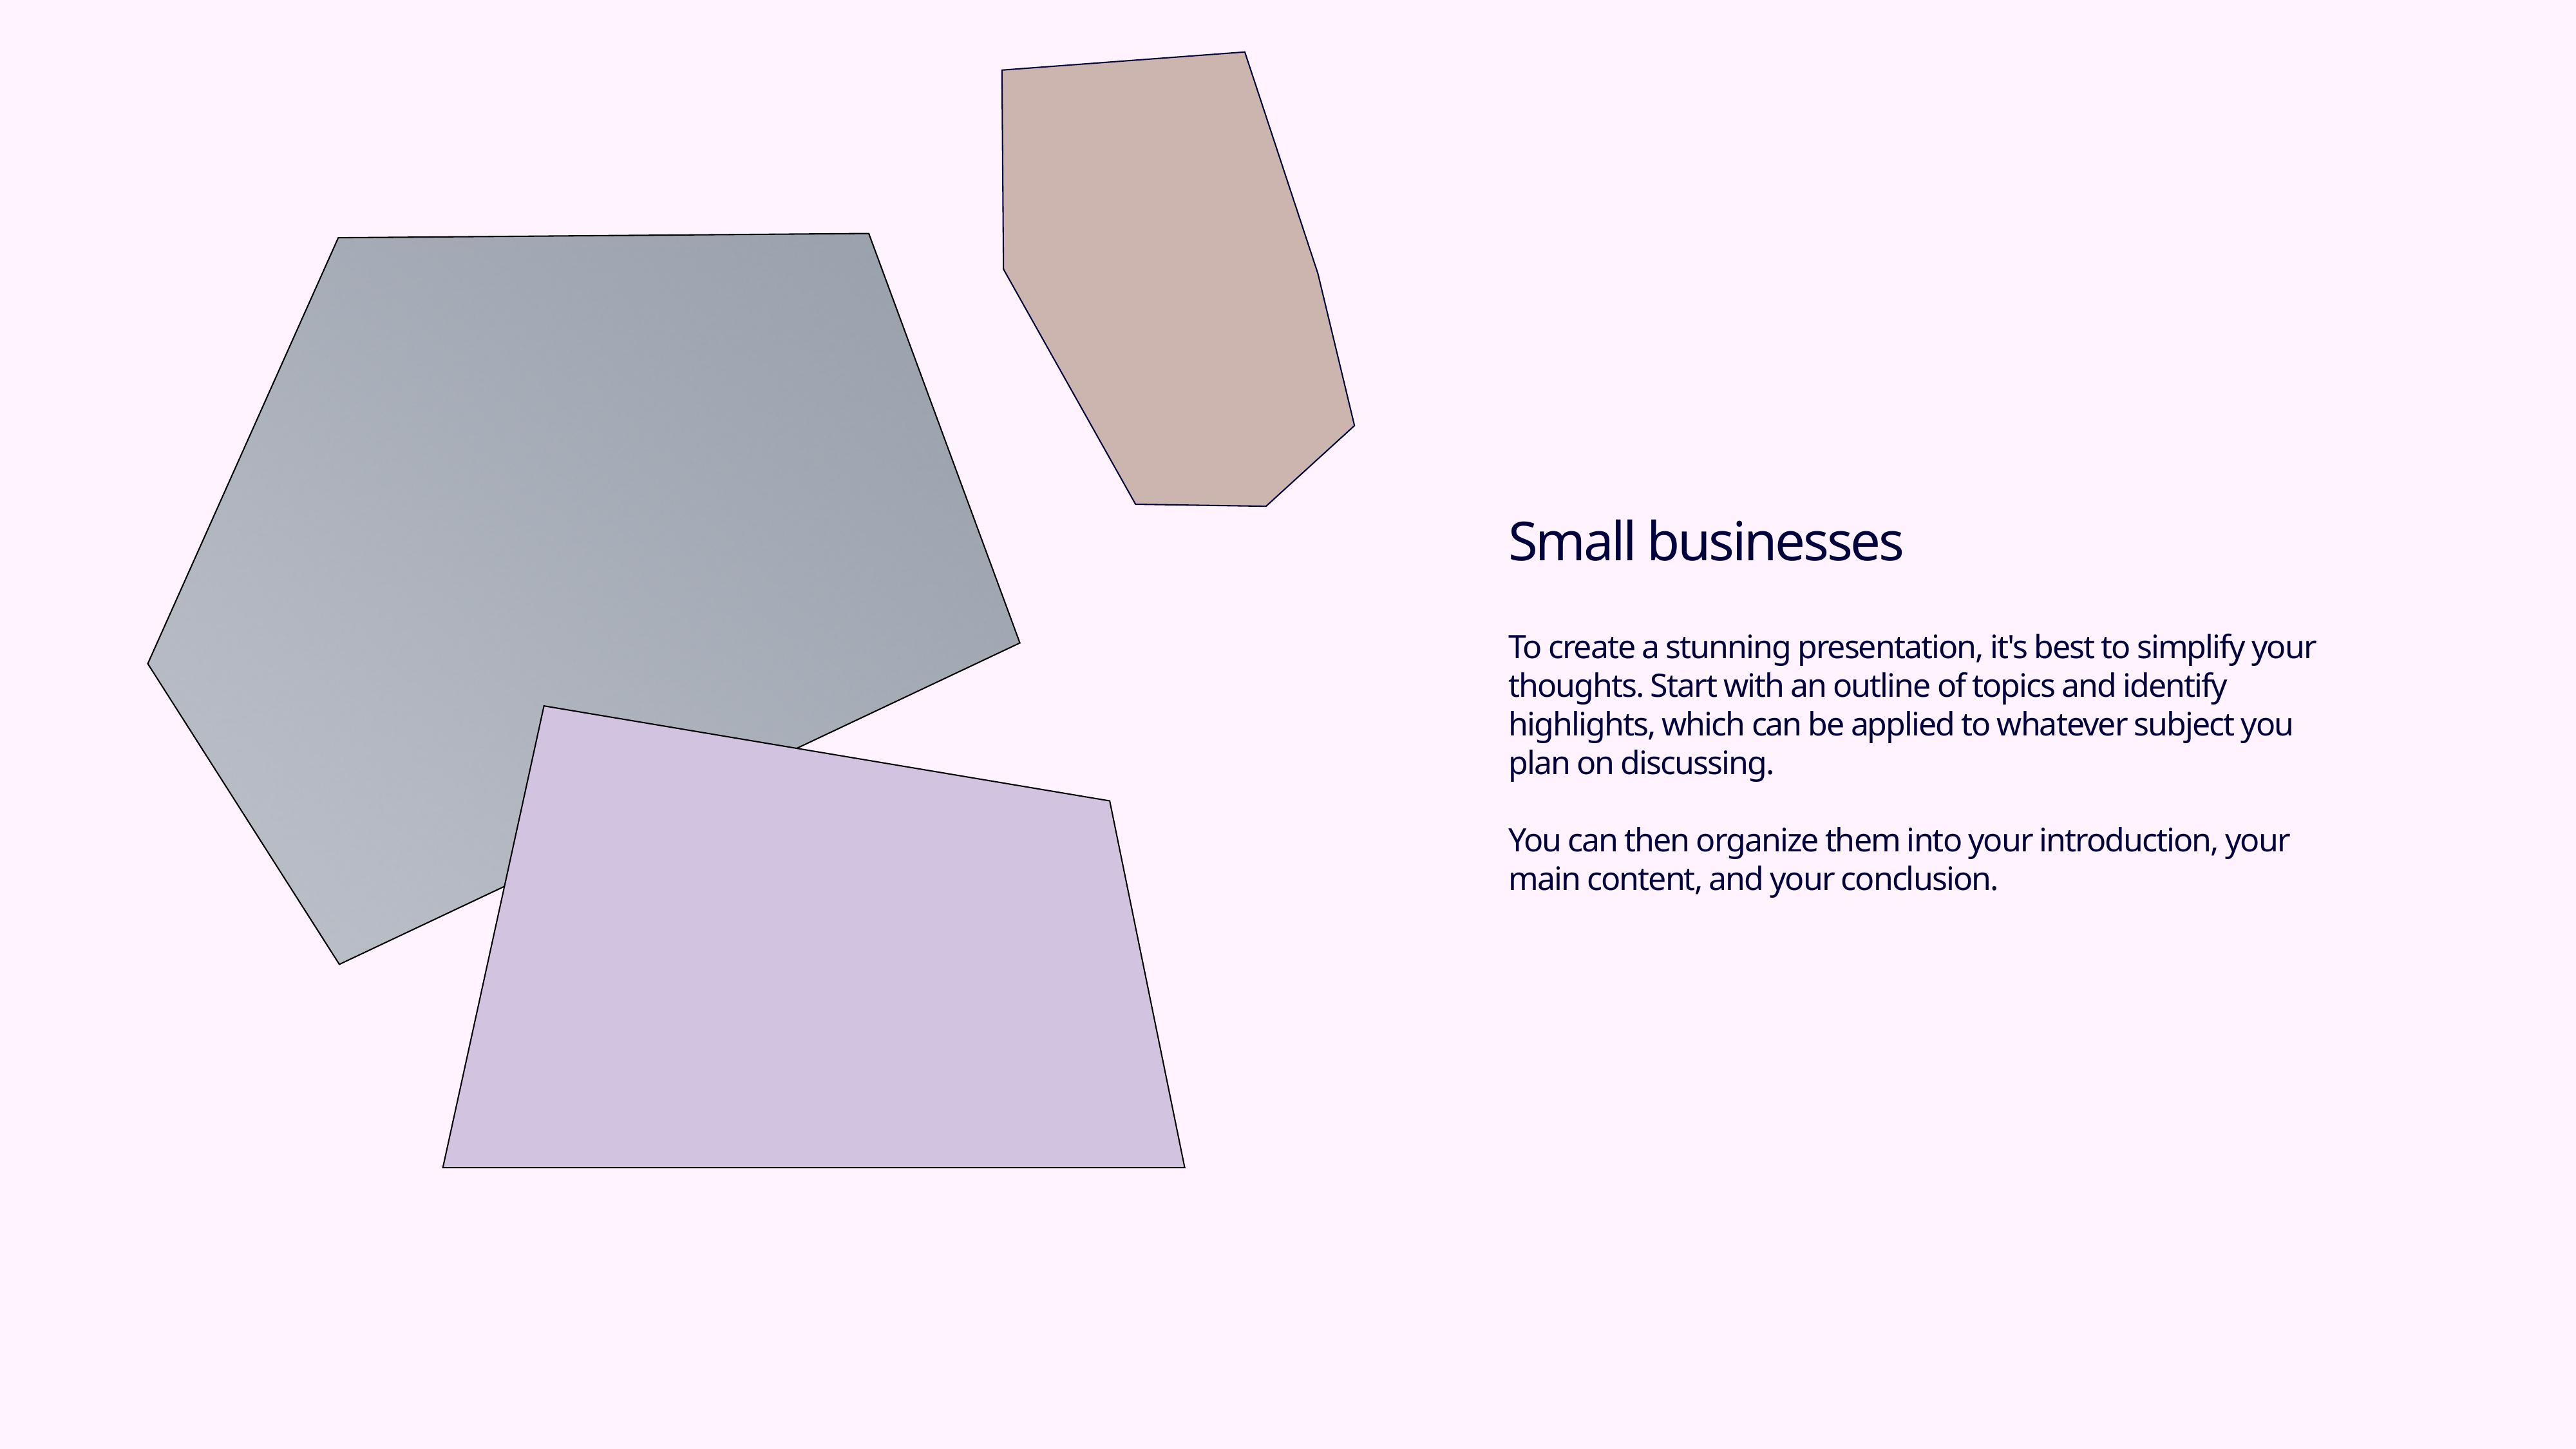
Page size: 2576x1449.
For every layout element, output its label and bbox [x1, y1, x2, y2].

text_box [147, 233, 1020, 965]
text_box [442, 706, 1185, 1168]
text_box [1503, 502, 2333, 999]
text_box [1001, 52, 1355, 507]
